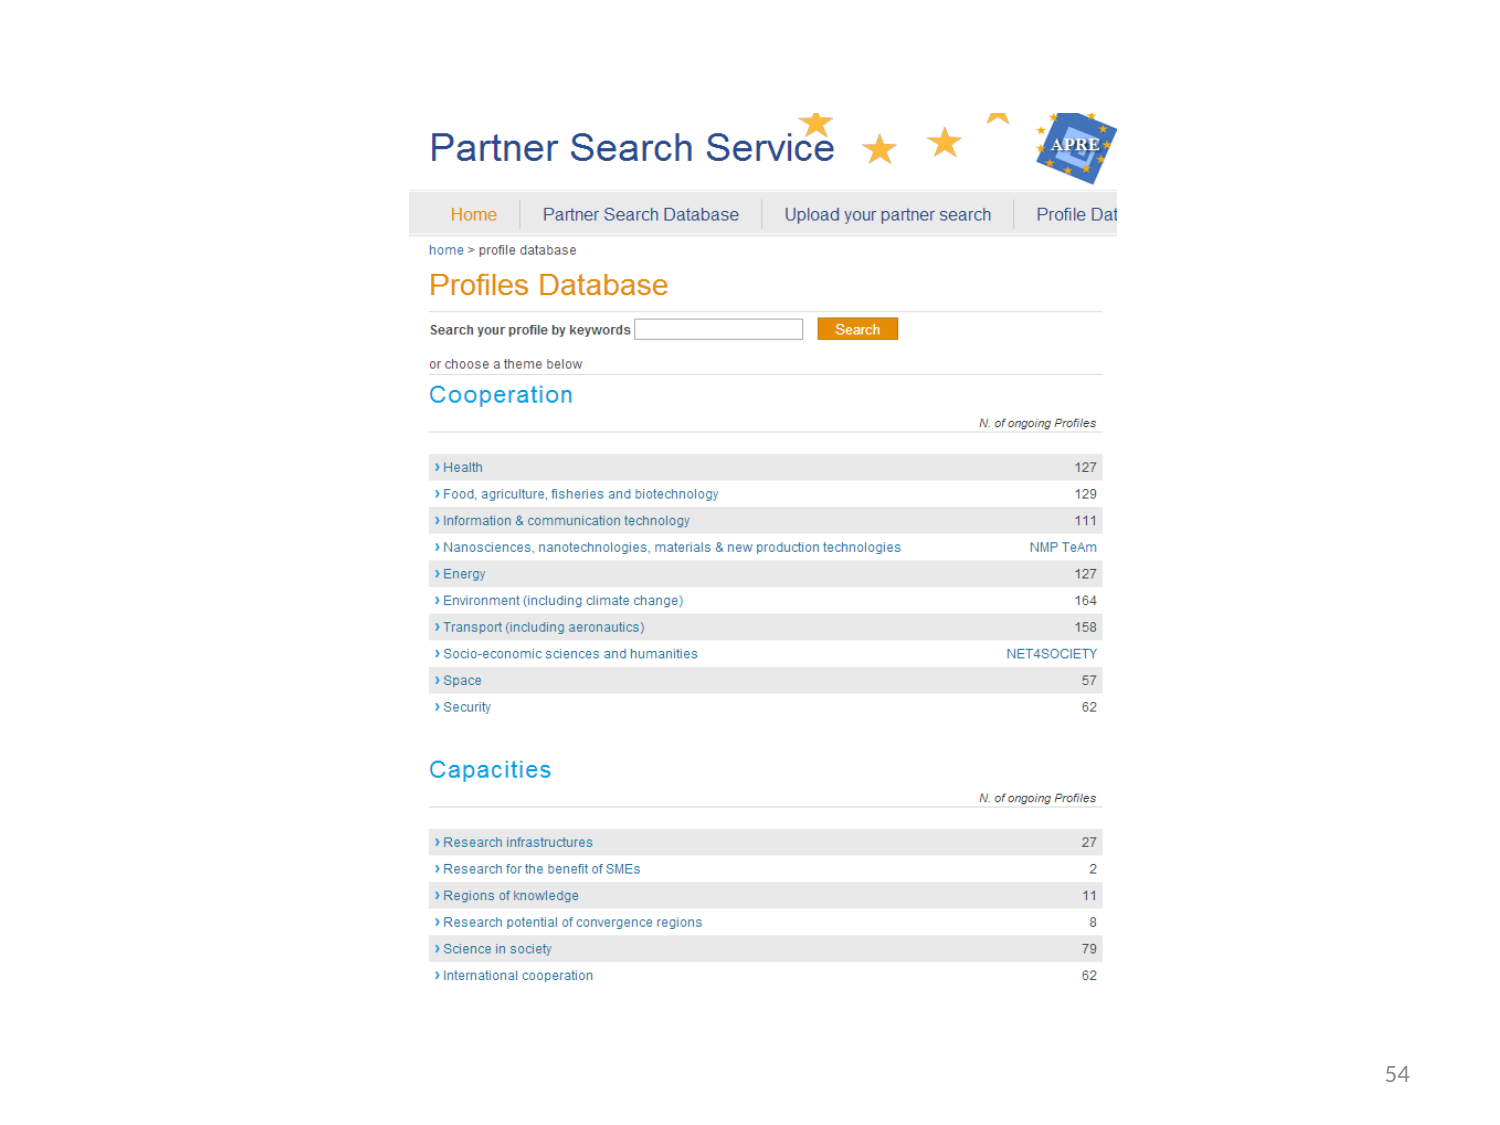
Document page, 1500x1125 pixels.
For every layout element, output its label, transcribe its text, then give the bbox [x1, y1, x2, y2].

picture [409, 113, 1117, 1011]
slide_number 54 [1074, 1042, 1425, 1103]
